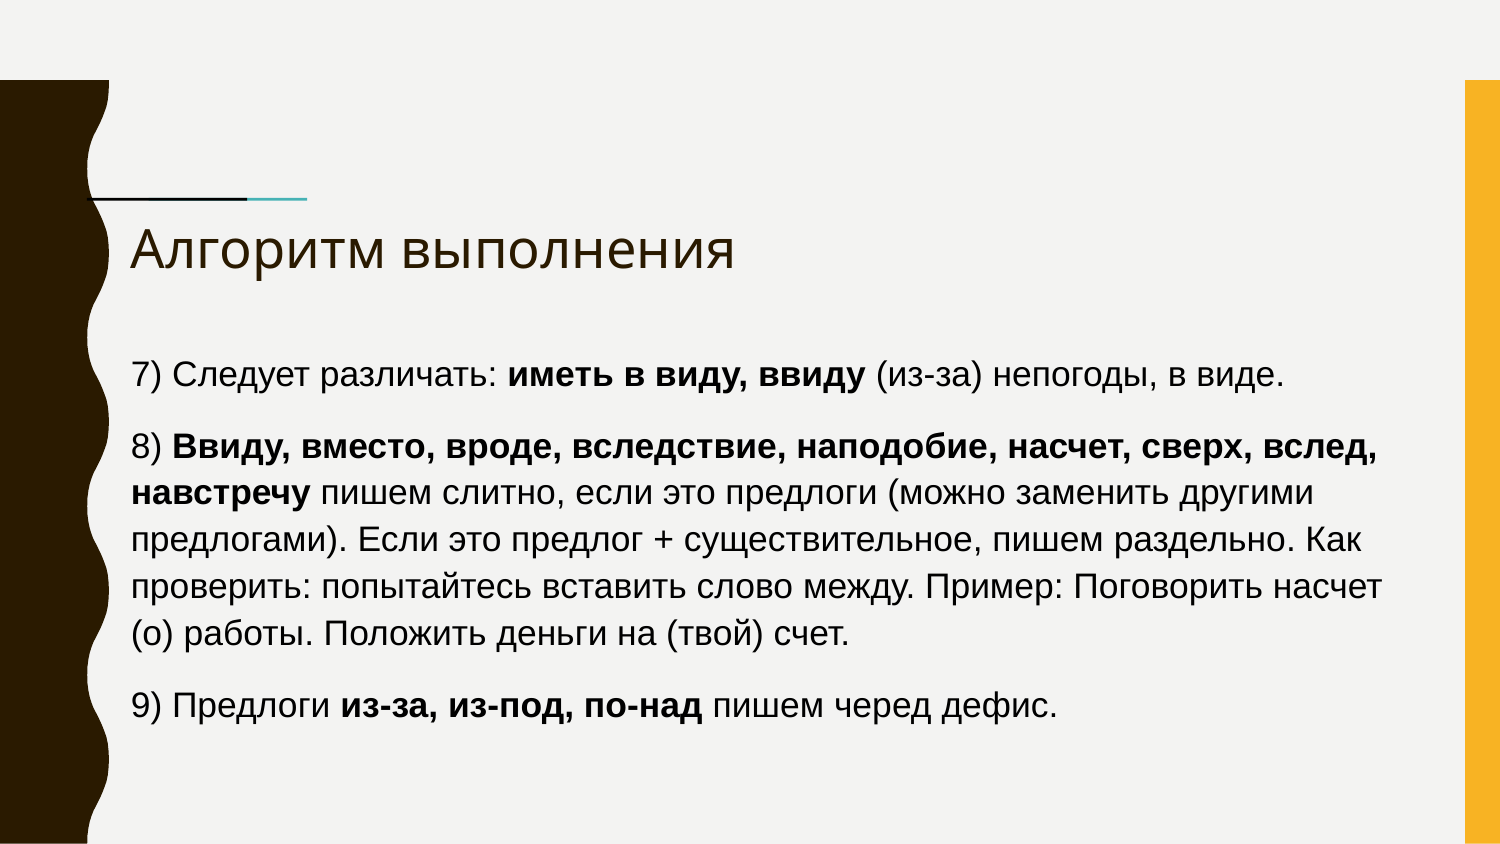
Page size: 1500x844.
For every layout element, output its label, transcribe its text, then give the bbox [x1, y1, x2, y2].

title Алгоритм выполнения [119, 216, 1381, 305]
list 7) Следует различать: иметь в виду, ввиду (из-за) непогоды, в виде. 8) Ввиду, вместо, вроде, вследствие, наподобие, насчет, сверх, вслед, навстречу пишем слитно, если это предлоги (можно заменить другими предлогами). Если это предлог + существительное, пишем раздельно. Как проверить: попытайтесь вставить слово между. Пример: Поговорить насчет (о) работы. Положить деньги на (твой) счет. 9) Предлоги из-за, из-под, по-над пишем черед дефис. [119, 341, 1442, 812]
